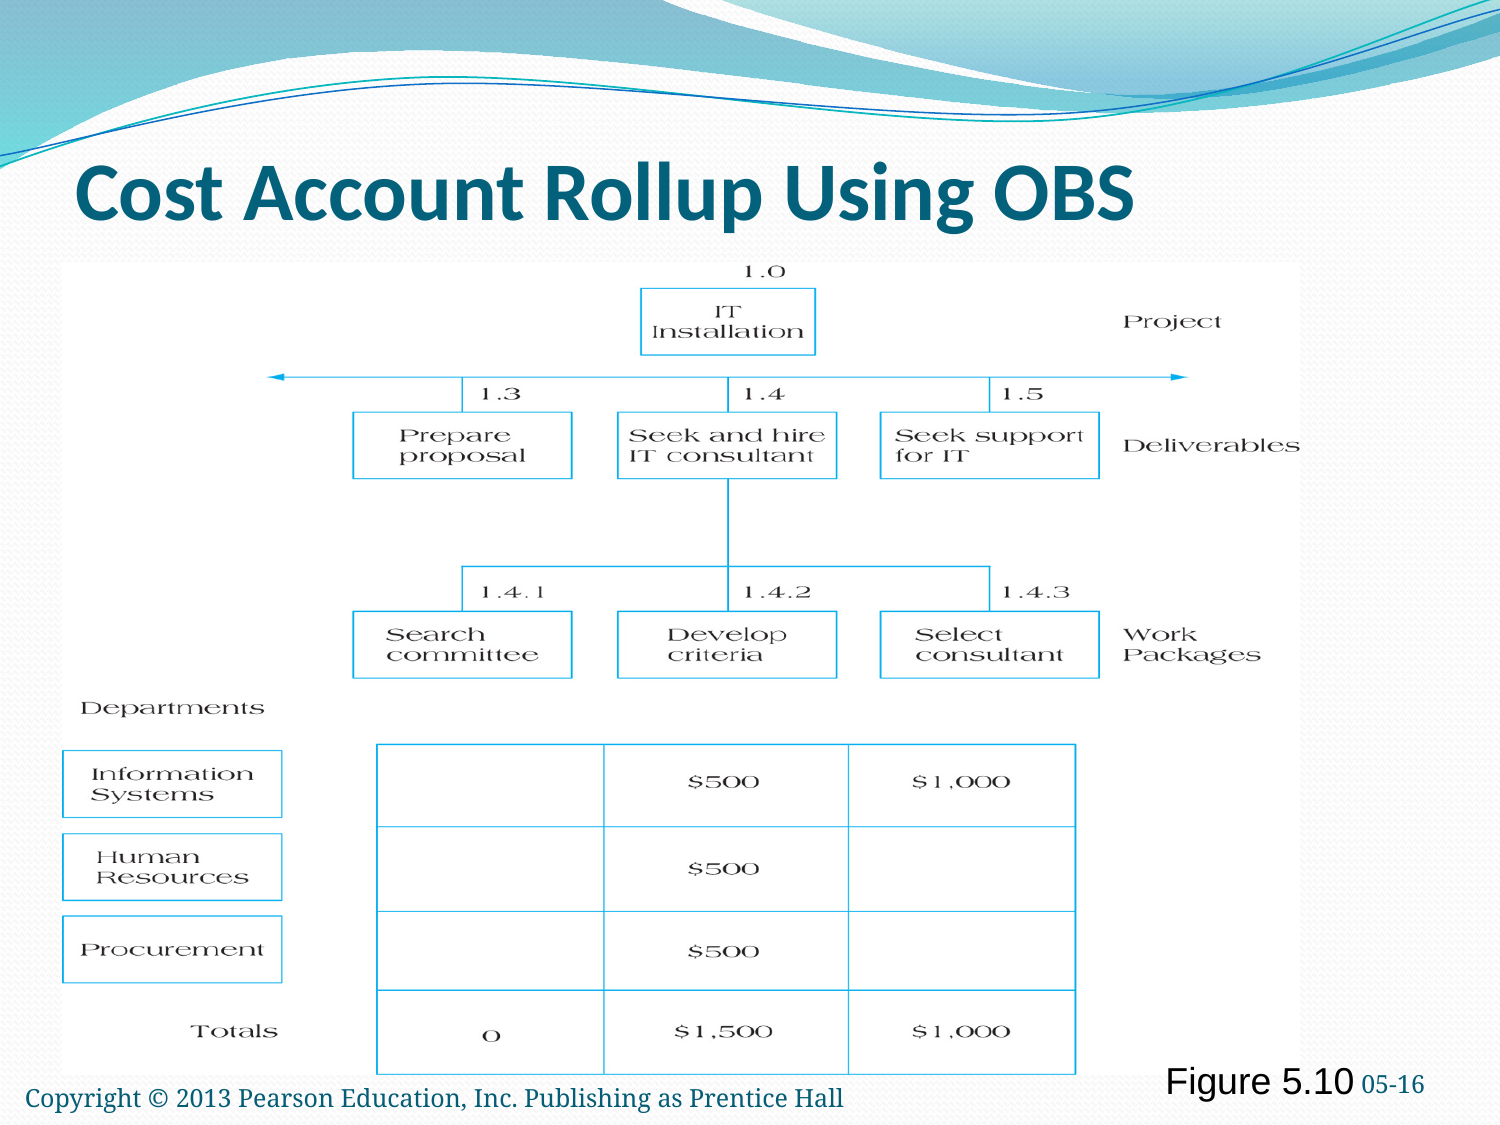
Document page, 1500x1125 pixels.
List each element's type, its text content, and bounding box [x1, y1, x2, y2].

title Cost Account Rollup Using OBS [74, 49, 1438, 238]
slide_number 05-16 [1307, 1042, 1425, 1103]
text_box Figure 5.10 [1150, 1049, 1370, 1110]
text_box Copyright © 2013 Pearson Education, Inc. Publishing as Prentice Hall [24, 1074, 988, 1113]
picture [62, 262, 1301, 1076]
